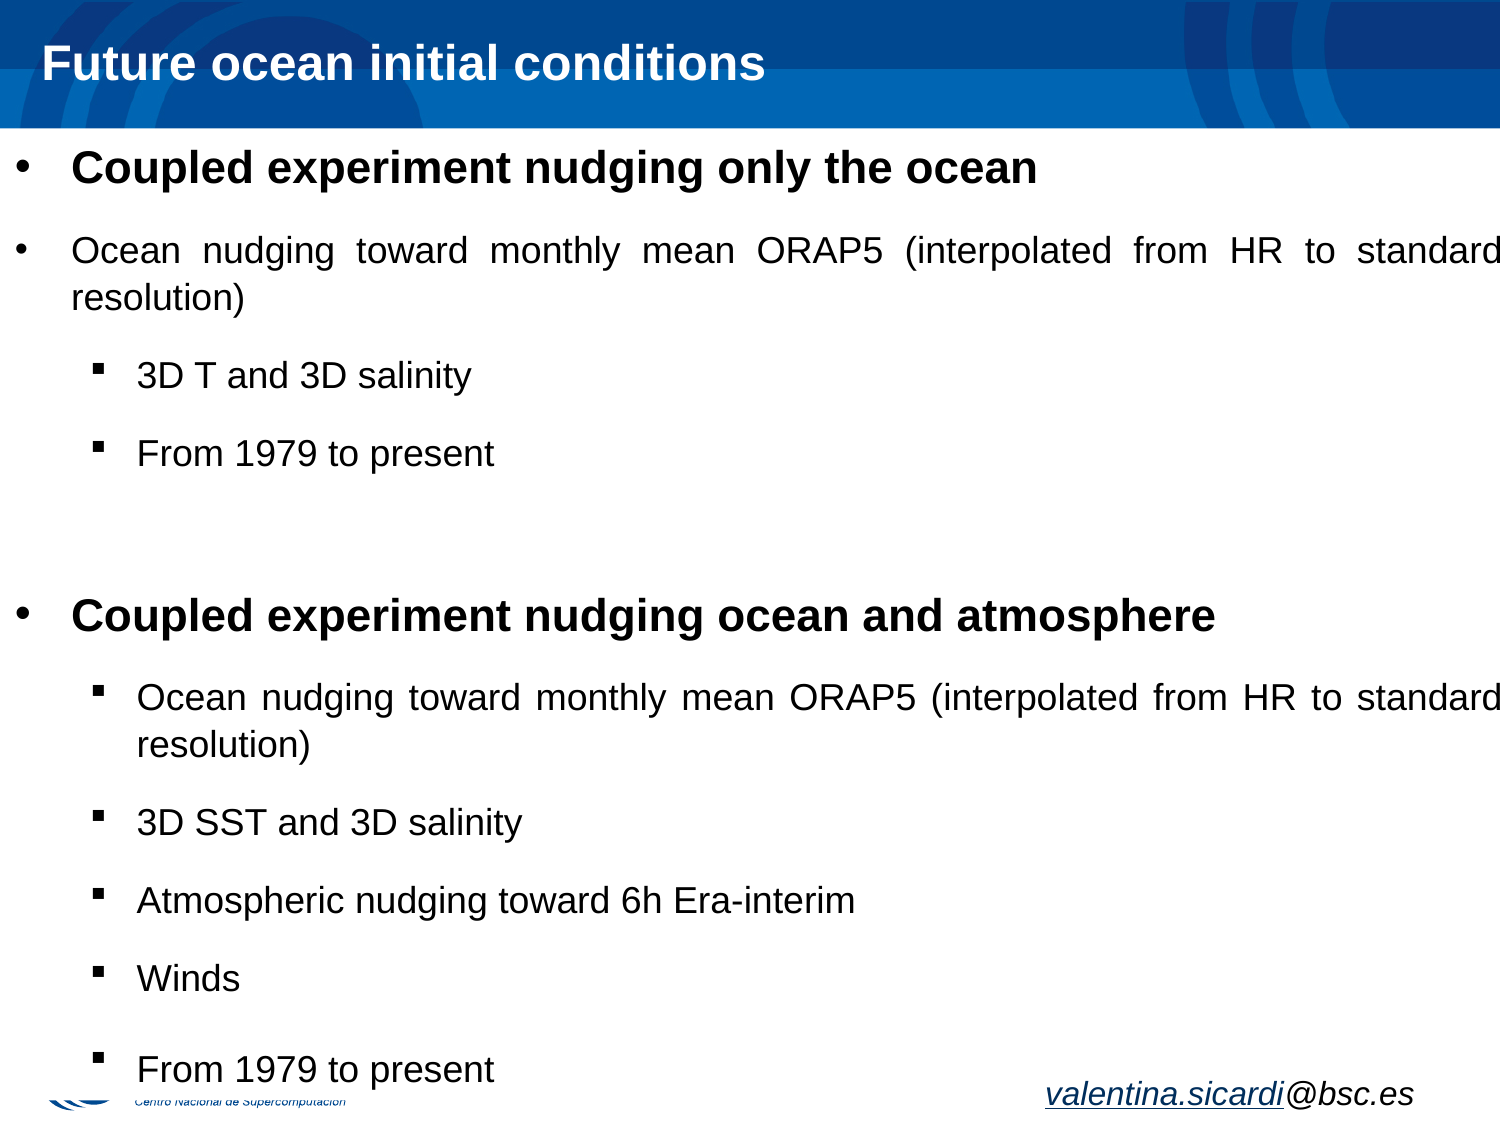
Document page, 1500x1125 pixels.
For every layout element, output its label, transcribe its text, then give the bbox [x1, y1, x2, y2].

title Future ocean initial conditions [26, 0, 1492, 98]
text_box valentina.sicardi@bsc.es [956, 1062, 1500, 1120]
text_box Coupled experiment nudging only the ocean Ocean nudging toward monthly mean ORAP5 (interpolated from HR to standard resolution) 3D T and 3D salinity From 1979 to present Coupled experiment nudging ocean and atmosphere Ocean nudging toward monthly mean ORAP5 (interpolated from HR to standard resolution) 3D SST and 3D salinity Atmospheric nudging toward 6h Era-interim Winds From 1979 to present [0, 128, 1500, 1101]
picture [0, 0, 1500, 128]
